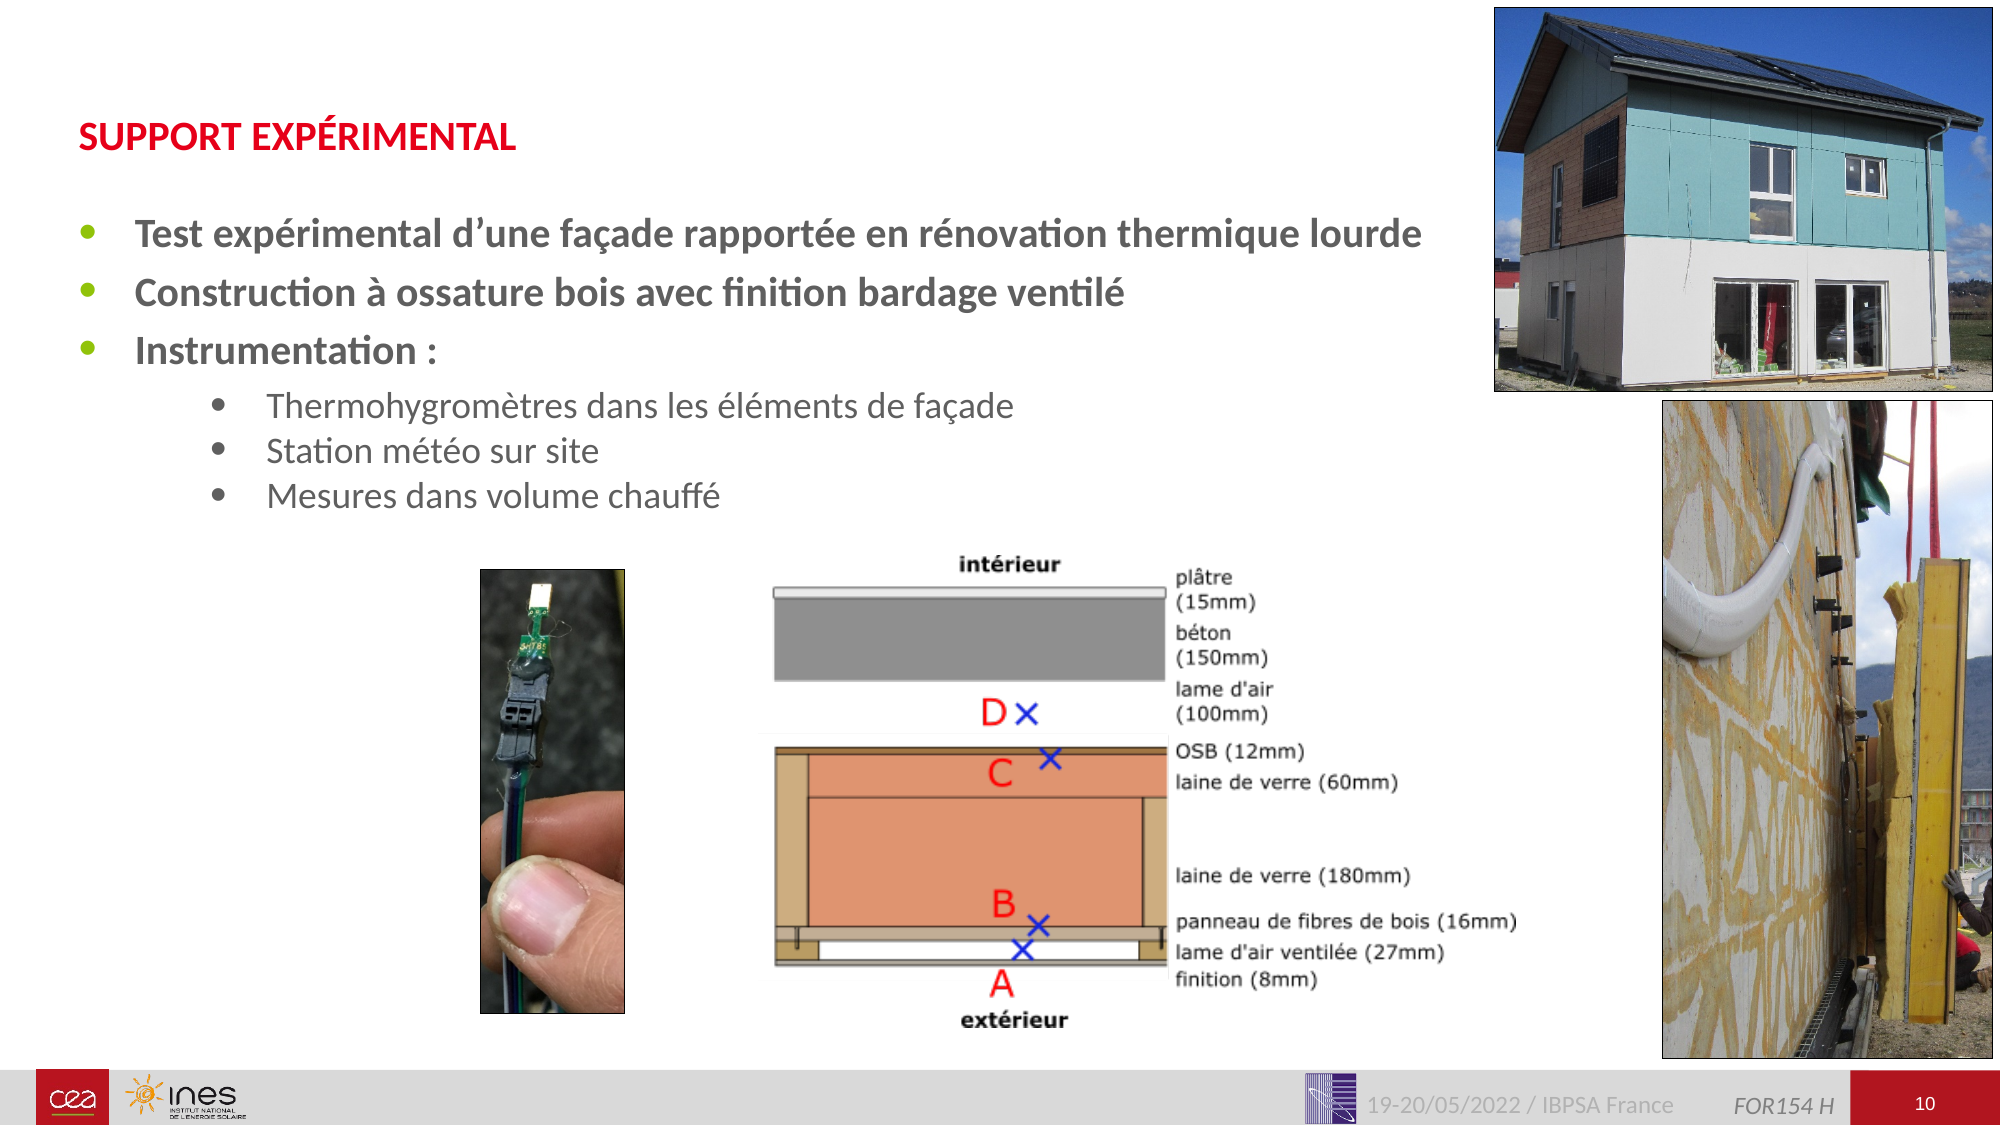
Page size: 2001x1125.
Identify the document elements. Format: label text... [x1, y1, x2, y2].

picture [1494, 7, 1993, 392]
picture [36, 1069, 109, 1125]
picture [1305, 1073, 1330, 1124]
picture [329, 555, 1516, 1028]
list Test expérimental d’une façade rapportée en rénovation thermique lourde Construction à ossature bois avec finition bardage ventilé Instrumentation : Thermohygromètres dans les éléments de façade Station météo sur site Mesures dans volume chauffé [78, 206, 1658, 1035]
footer 19-20/05/2022 / IBPSA France [1330, 1073, 1711, 1125]
picture [1661, 400, 1993, 1059]
slide_number 10 [1886, 1091, 1964, 1114]
picture [125, 1074, 246, 1119]
list Support expérimental [78, 78, 1489, 190]
